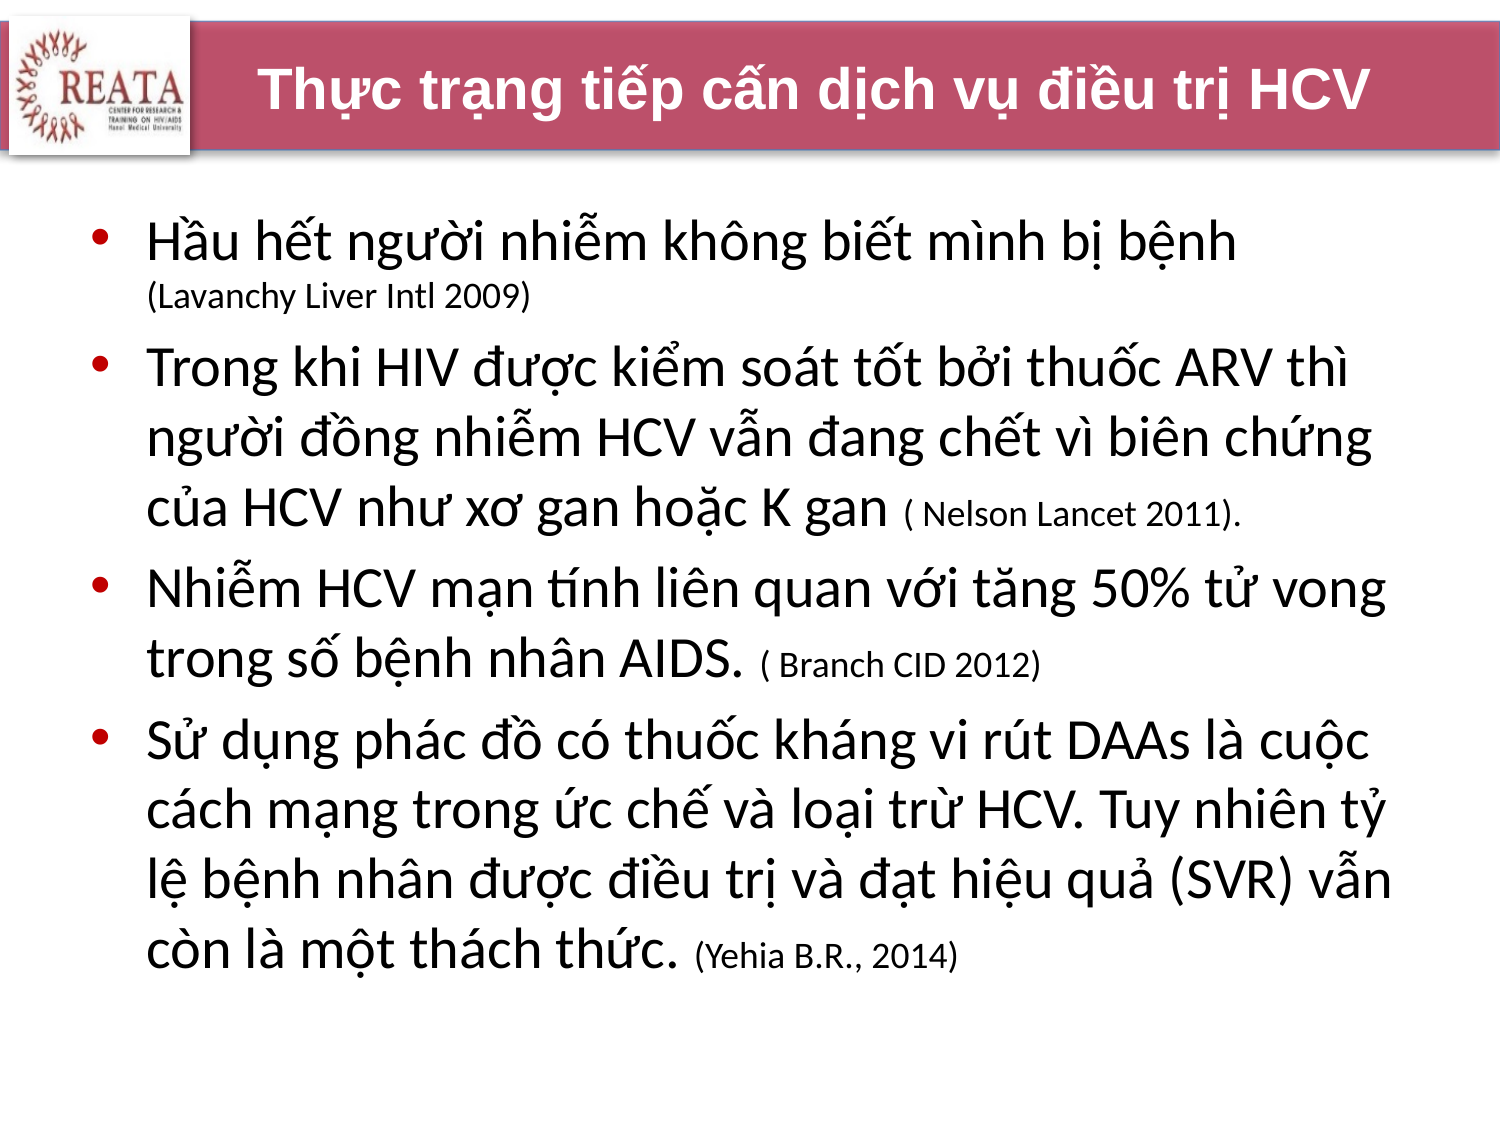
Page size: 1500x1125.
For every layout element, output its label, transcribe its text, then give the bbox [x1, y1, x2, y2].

list Hầu hết người nhiễm không biết mình bị bệnh (Lavanchy Liver Intl 2009) Trong khi HIV được kiểm soát tốt bởi thuốc ARV thì người đồng nhiễm HCV vẫn đang chết vì biên chứng của HCV như xơ gan hoặc K gan ( Nelson Lancet 2011). Nhiễm HCV mạn tính liên quan với tăng 50% tử vong trong số bệnh nhân AIDS. ( Branch CID 2012) Sử dụng phác đồ có thuốc kháng vi rút DAAs là cuộc cách mạng trong ức chế và loại trừ HCV. Tuy nhiên tỷ lệ bệnh nhân được điều trị và đạt hiệu quả (SVR) vẫn còn là một thách thức. (Yehia B.R., 2014) [75, 194, 1410, 1058]
picture [9, 16, 190, 155]
title Thực trạng tiếp cấn dịch vụ điều trị HCV [204, 37, 1425, 135]
